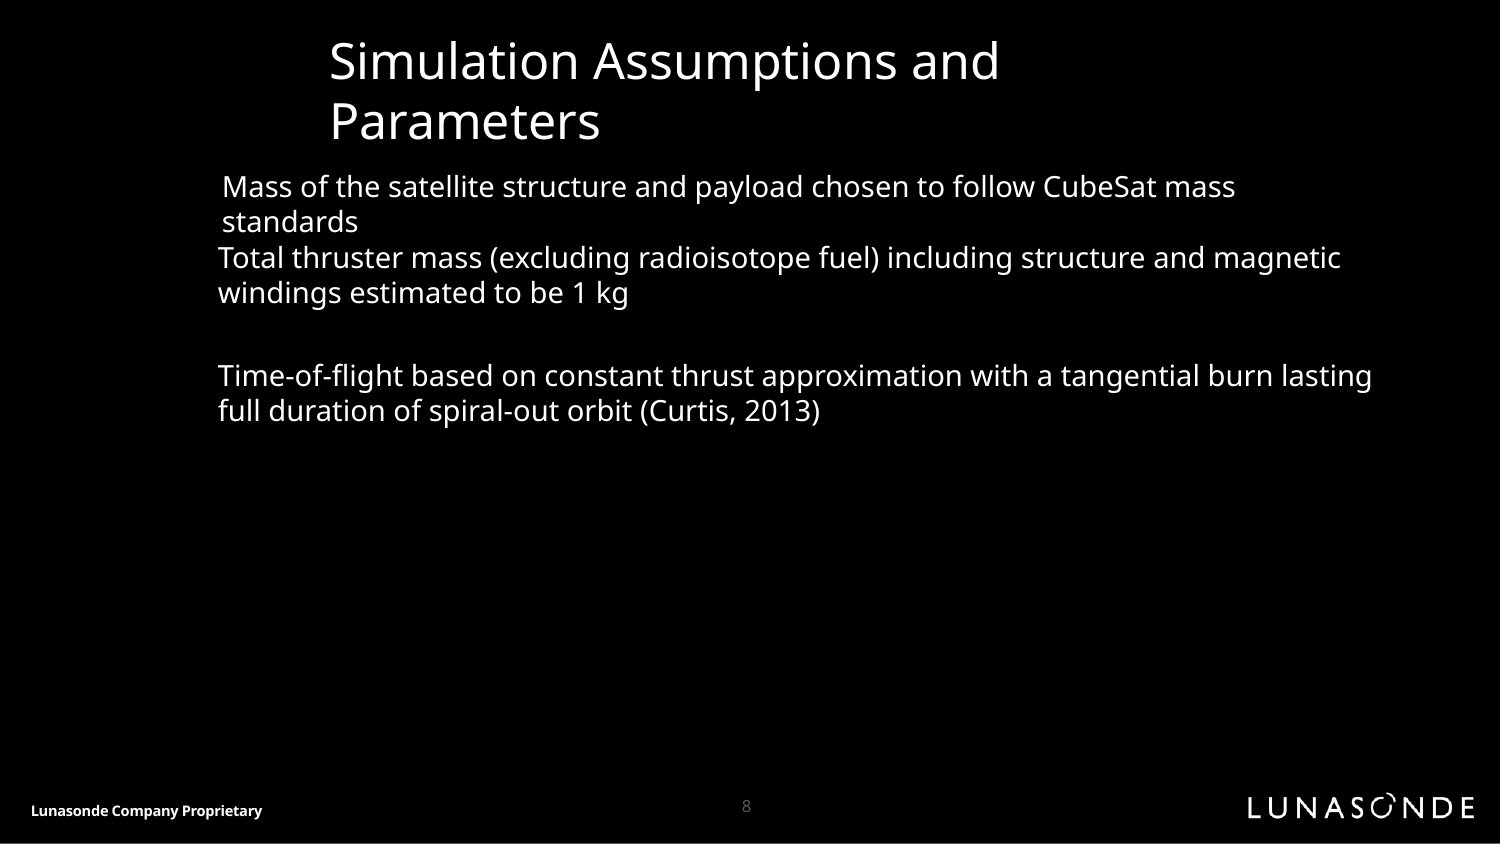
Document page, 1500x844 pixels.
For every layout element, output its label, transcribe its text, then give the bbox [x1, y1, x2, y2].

slide_number 8 [735, 794, 767, 844]
text_box Simulation Assumptions and Parameters [314, 21, 1215, 157]
picture [1236, 783, 1485, 827]
footer Lunasonde Company Proprietary [28, 800, 281, 844]
title Time-of-flight based on constant thrust approximation with a tangential burn lasting full duration of spiral-out orbit (Curtis, 2013) [217, 321, 1392, 428]
text_box Total thruster mass (excluding radioisotope fuel) including structure and magnetic windings estimated to be 1 kg [217, 239, 1363, 310]
text_box Mass of the satellite structure and payload chosen to follow CubeSat mass standards [221, 168, 1367, 239]
